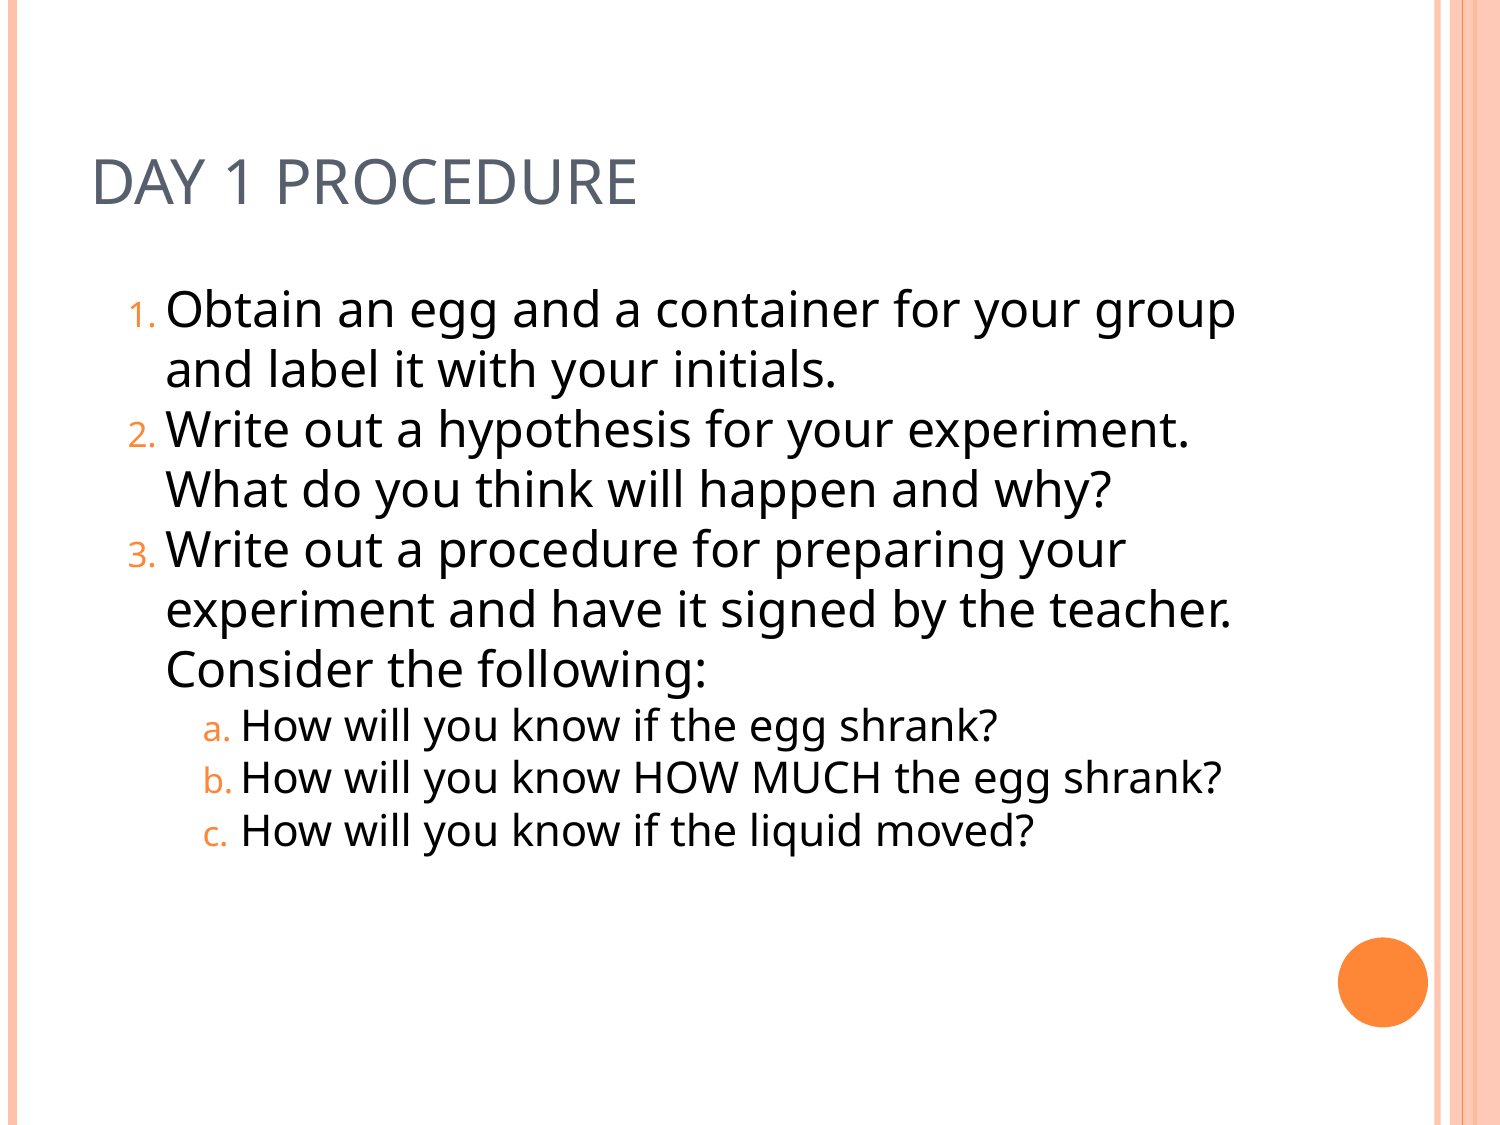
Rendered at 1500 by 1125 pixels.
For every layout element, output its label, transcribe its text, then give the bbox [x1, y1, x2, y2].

title Day 1 Procedure [75, 45, 1300, 233]
list Obtain an egg and a container for your group and label it with your initials. Write out a hypothesis for your experiment. What do you think will happen and why? Write out a procedure for preparing your experiment and have it signed by the teacher. Consider the following: How will you know if the egg shrank? How will you know HOW MUCH the egg shrank? How will you know if the liquid moved? [75, 262, 1300, 1062]
